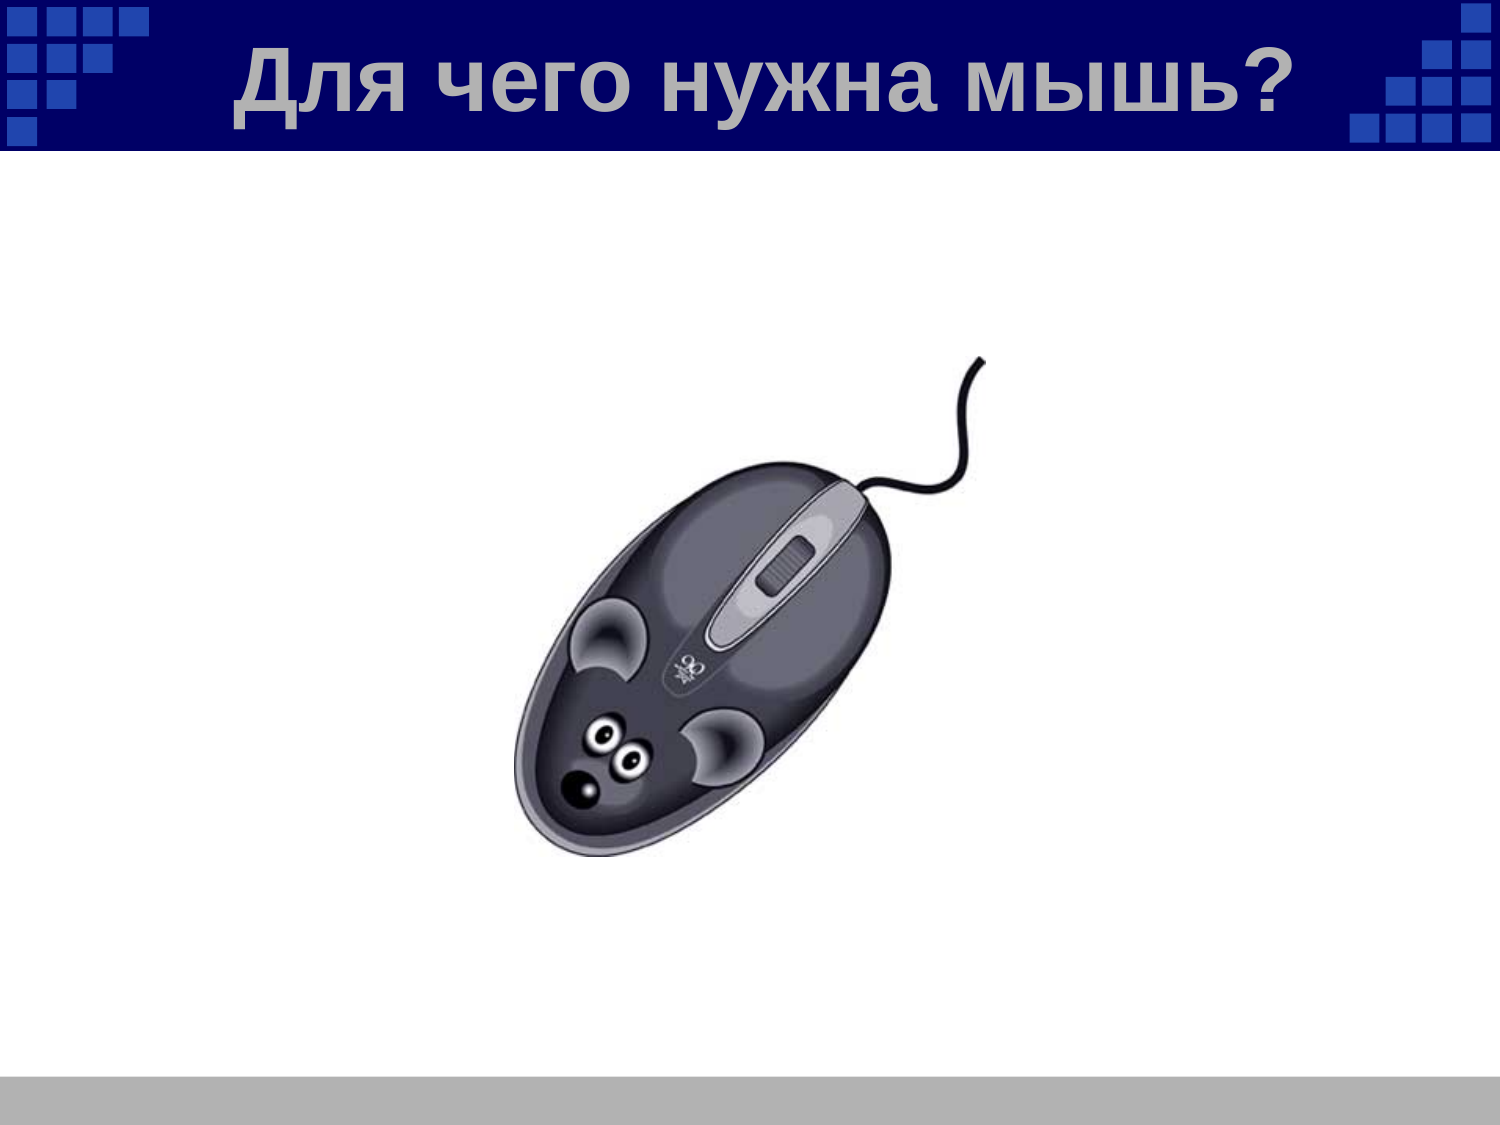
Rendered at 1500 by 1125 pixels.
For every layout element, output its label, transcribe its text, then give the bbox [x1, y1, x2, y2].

title Для чего нужна мышь? [90, 0, 1442, 150]
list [514, 356, 986, 858]
